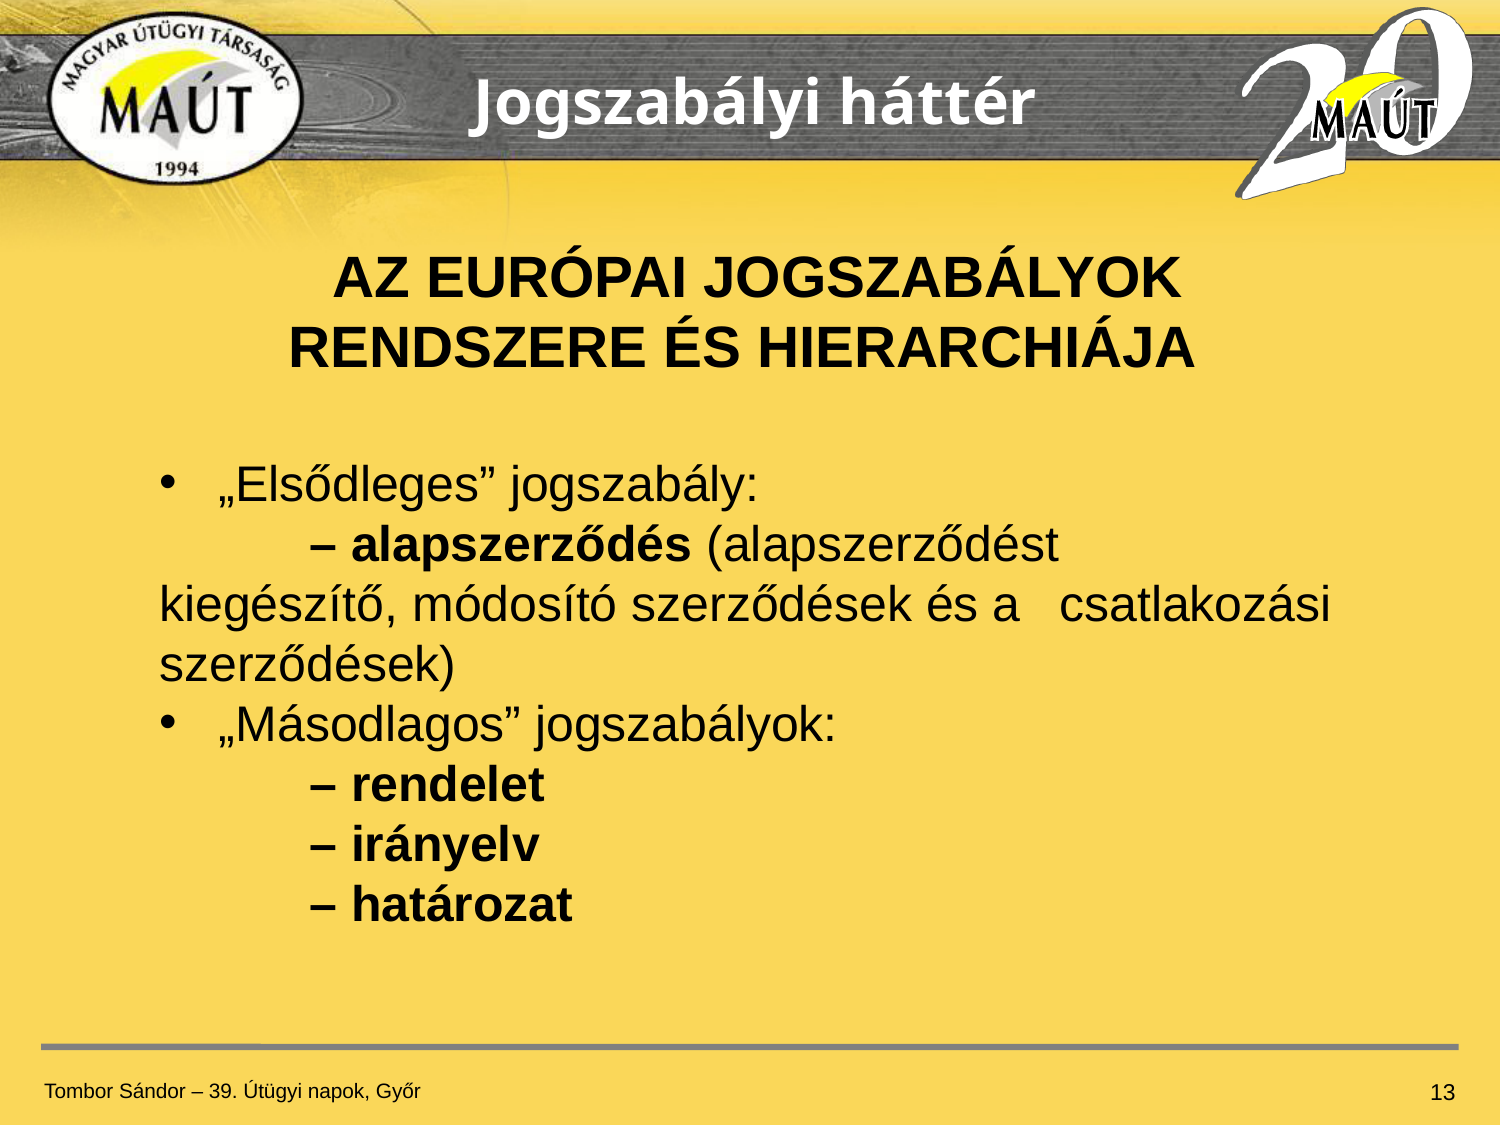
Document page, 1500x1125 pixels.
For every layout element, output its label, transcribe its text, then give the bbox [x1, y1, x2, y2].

text_box AZ EURÓPAI JOGSZABÁLYOK RENDSZERE ÉS HIERARCHIÁJA [224, 231, 1275, 315]
picture [0, 0, 1500, 1125]
text_box Jogszabályi háttér [277, 54, 1235, 145]
text_box „Elsődleges” jogszabály: – alapszerződés (alapszerződést kiegészítő, módosító szerződések és a csatlakozási szerződések) „Másodlagos” jogszabályok: – rendelet – irányelv – határozat [144, 444, 1356, 953]
